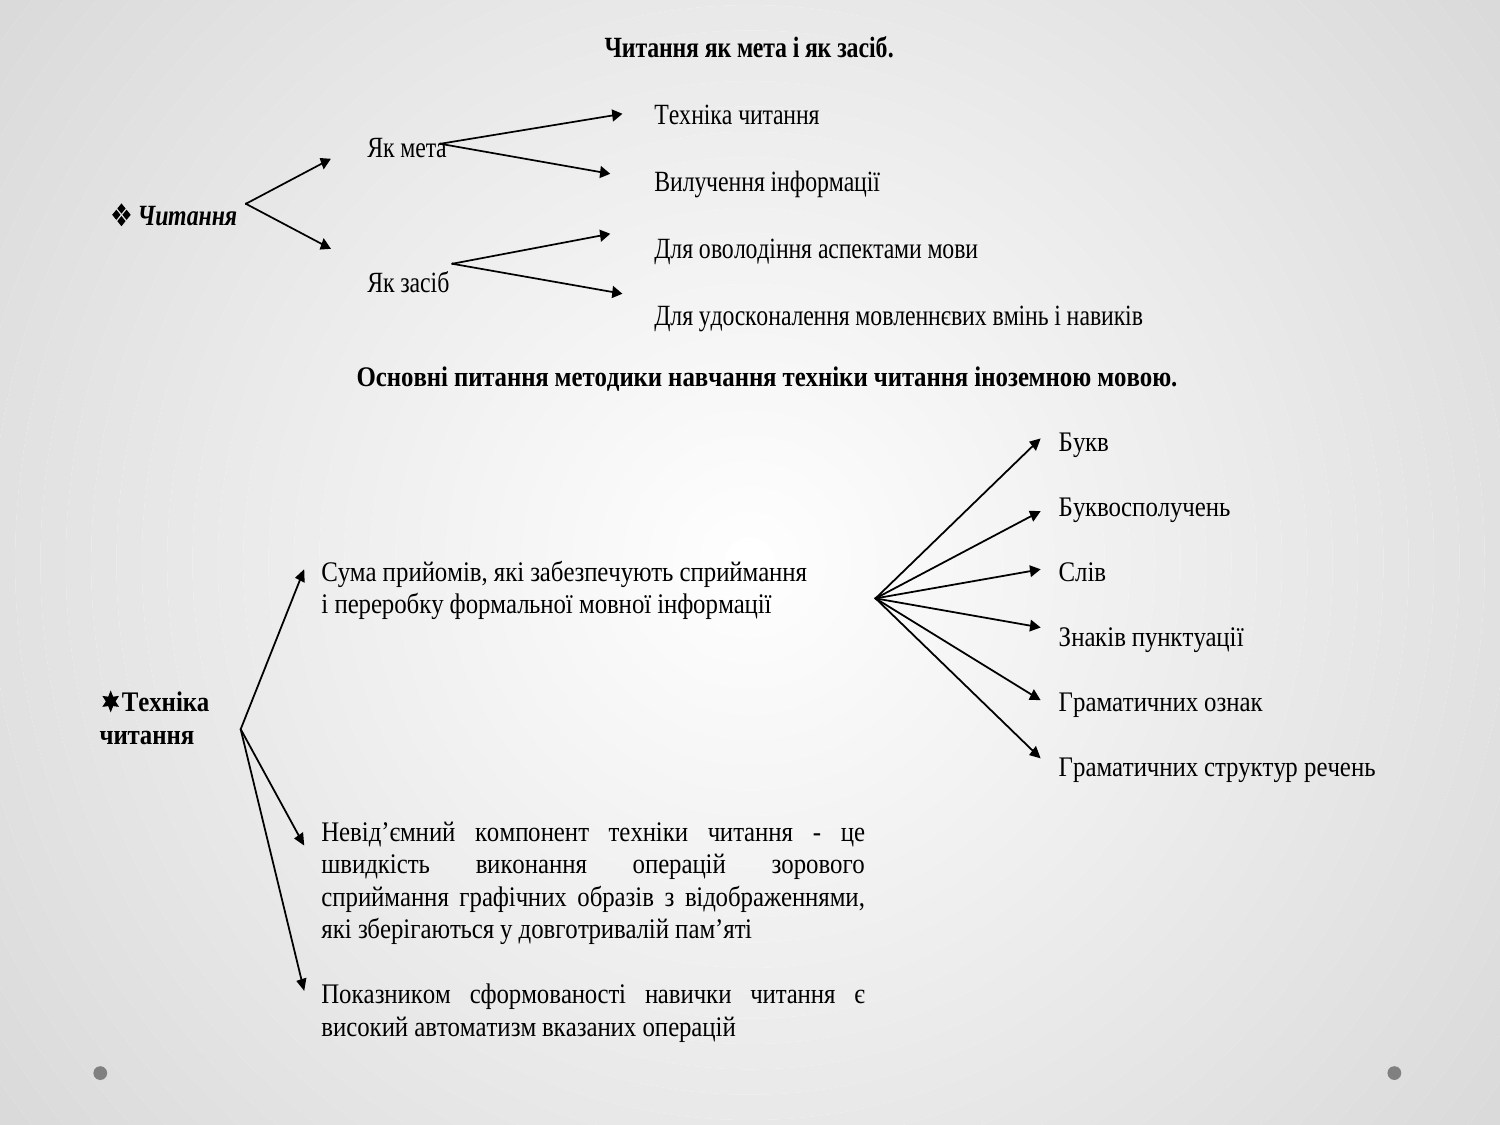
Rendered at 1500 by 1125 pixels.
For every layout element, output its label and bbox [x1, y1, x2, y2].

picture [88, 30, 1448, 1075]
